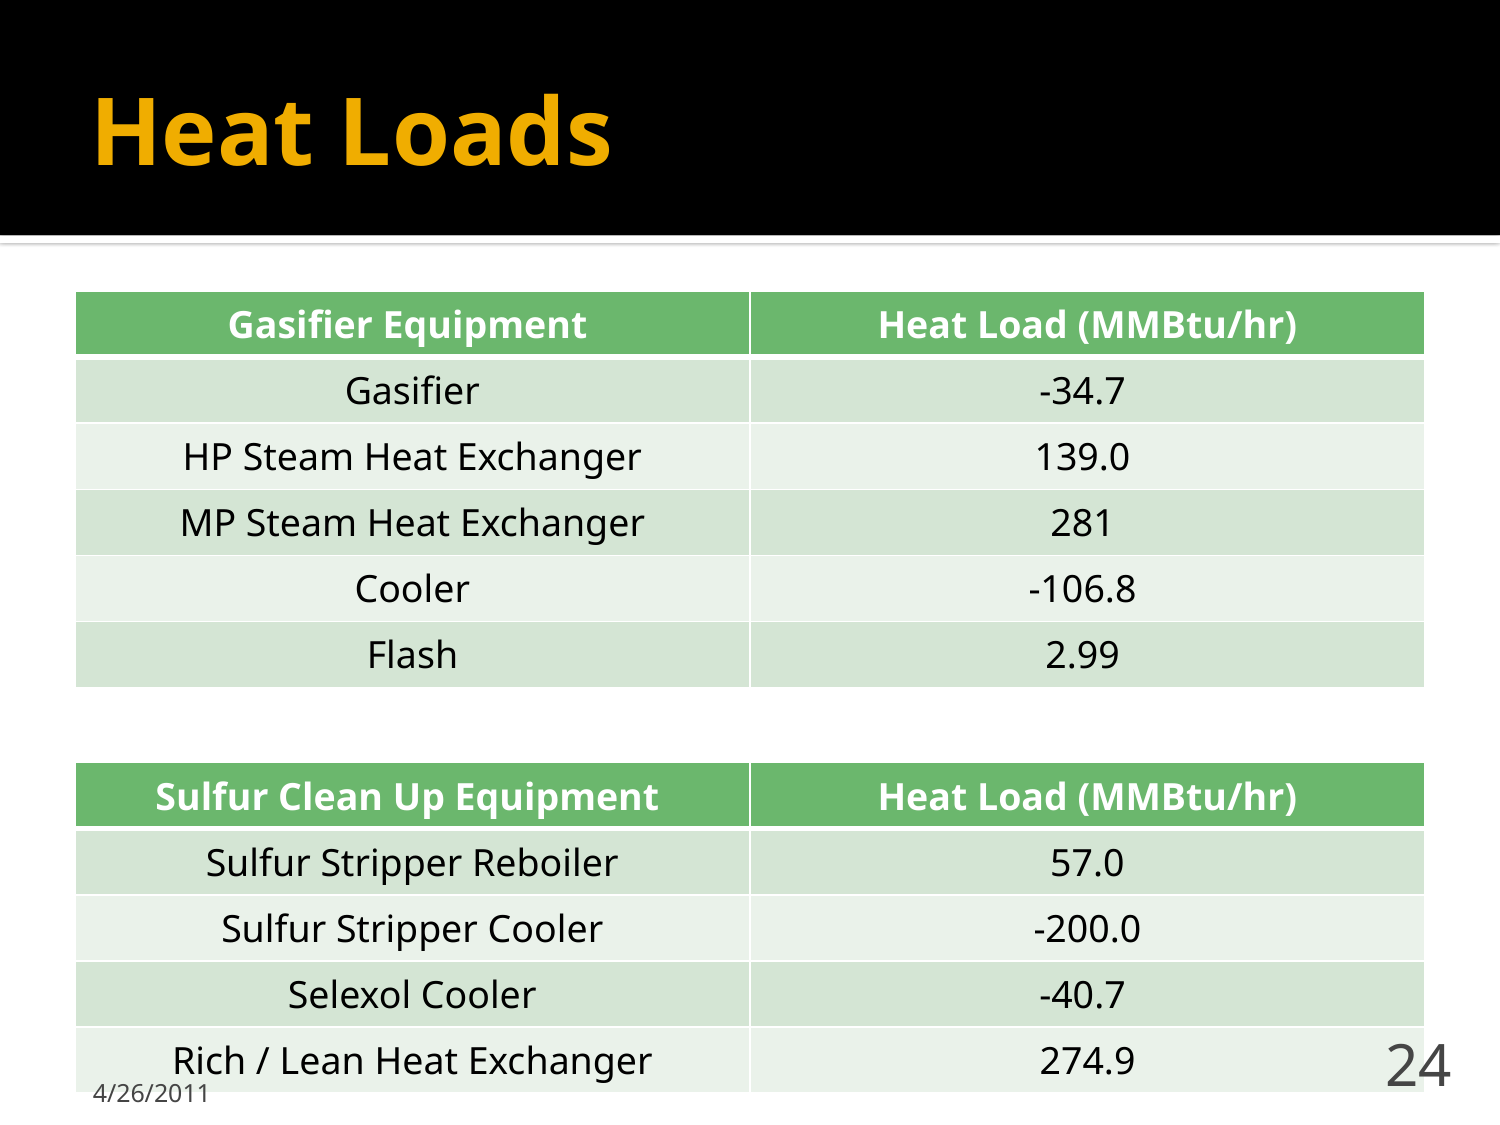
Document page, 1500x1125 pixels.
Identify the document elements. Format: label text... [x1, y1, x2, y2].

slide_number 24 [1345, 1062, 1467, 1108]
table_cell 2.99 [751, 622, 1424, 687]
table_cell Gasifier [76, 360, 749, 422]
table_header Heat Load (MMBtu/hr) [751, 763, 1424, 826]
table_cell -34.7 [751, 360, 1424, 422]
table_cell Sulfur Stripper Reboiler [76, 831, 749, 894]
table_cell Cooler [76, 556, 749, 621]
table_header Heat Load (MMBtu/hr) [751, 292, 1424, 354]
table_cell HP Steam Heat Exchanger [76, 424, 749, 489]
table_cell Rich / Lean Heat Exchanger [76, 1028, 749, 1092]
table_cell -106.8 [751, 556, 1424, 621]
table_header Gasifier Equipment [76, 292, 749, 354]
table_cell Selexol Cooler [76, 962, 749, 1026]
table_cell -200.0 [751, 896, 1424, 960]
table_cell -40.7 [751, 962, 1424, 1026]
table_cell 274.9 [751, 1028, 1424, 1092]
table_cell MP Steam Heat Exchanger [76, 490, 749, 555]
table_header Sulfur Clean Up Equipment [76, 763, 749, 826]
table_cell 281 [751, 490, 1424, 555]
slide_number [75, 1062, 425, 1108]
table_cell Sulfur Stripper Cooler [76, 896, 749, 960]
table_cell Flash [76, 622, 749, 687]
table_cell 57.0 [751, 831, 1424, 894]
table_cell 139.0 [751, 424, 1424, 489]
title Heat Loads [75, 25, 1425, 231]
